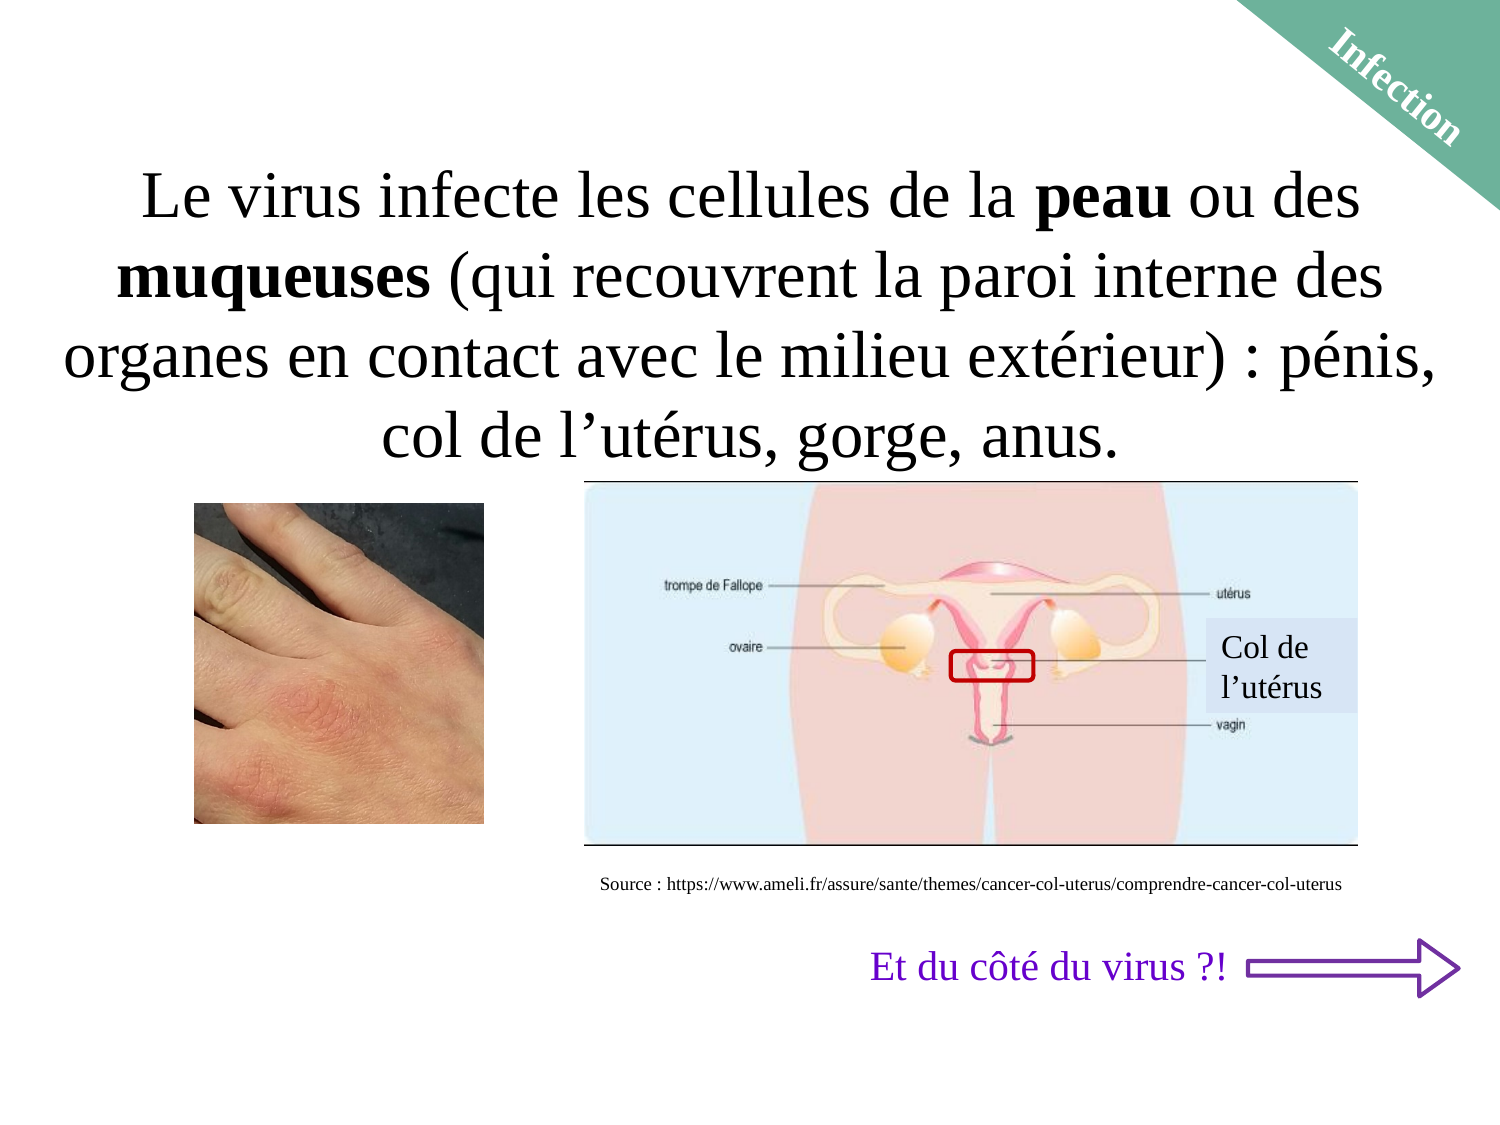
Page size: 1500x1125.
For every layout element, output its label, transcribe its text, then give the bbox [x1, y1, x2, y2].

text_box [1233, 0, 1500, 214]
text_box Le virus infecte les cellules de la peau ou des muqueuses (qui recouvrent la paroi interne des organes en contact avec le milieu extérieur) : pénis, col de l’utérus, gorge, anus. [0, 143, 1500, 478]
text_box Infection [1305, 0, 1500, 204]
text_box Source : https://www.ameli.fr/assure/sante/themes/cancer-col-uterus/comprendre-cancer-col-uterus [584, 864, 1357, 902]
picture [584, 481, 1358, 846]
text_box [1245, 938, 1461, 999]
text_box Et du côté du virus ?! [854, 930, 1244, 996]
picture [194, 503, 485, 825]
